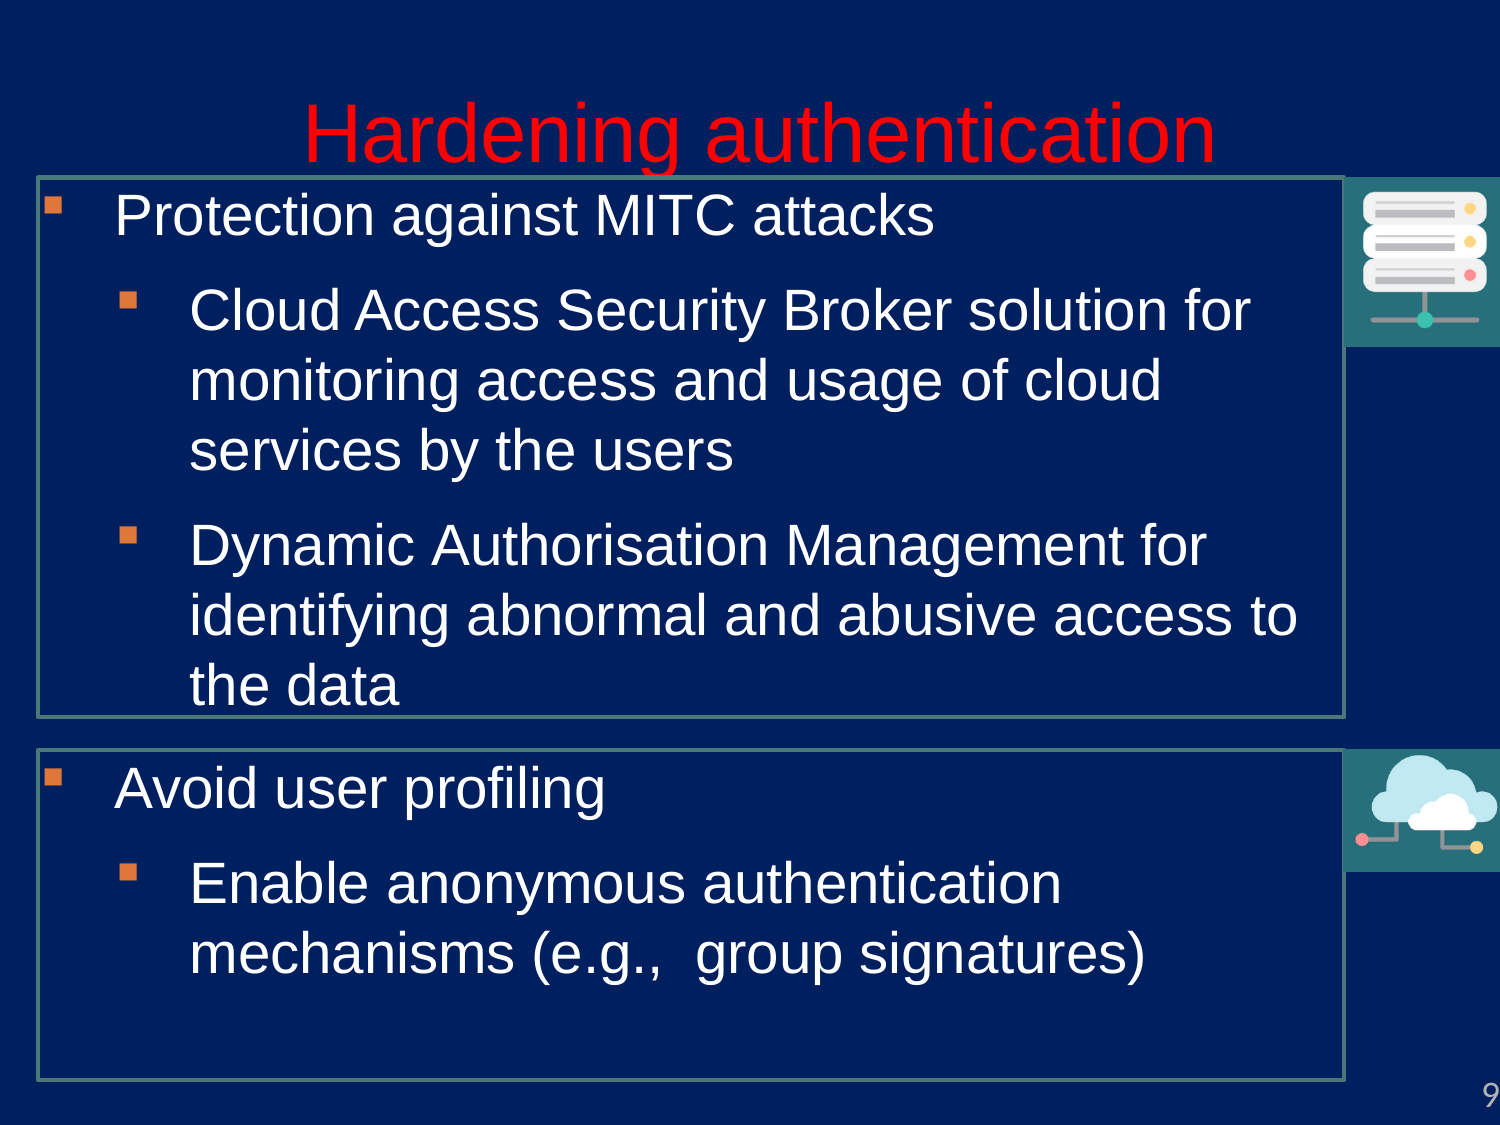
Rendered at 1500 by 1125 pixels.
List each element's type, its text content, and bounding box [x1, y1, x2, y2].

title Hardening authentication [44, 53, 1456, 177]
text_box Protection against MITC attacks Cloud Access Security Broker solution for monitoring access and usage of cloud services by the users Dynamic Authorisation Management for identifying abnormal and abusive access to the data [37, 177, 1345, 718]
picture [1343, 749, 1500, 873]
picture [1344, 177, 1500, 347]
slide_number 9 [1437, 1069, 1500, 1125]
text_box Avoid user profiling Enable anonymous authentication mechanisms (e.g., group signatures) [37, 749, 1345, 1080]
